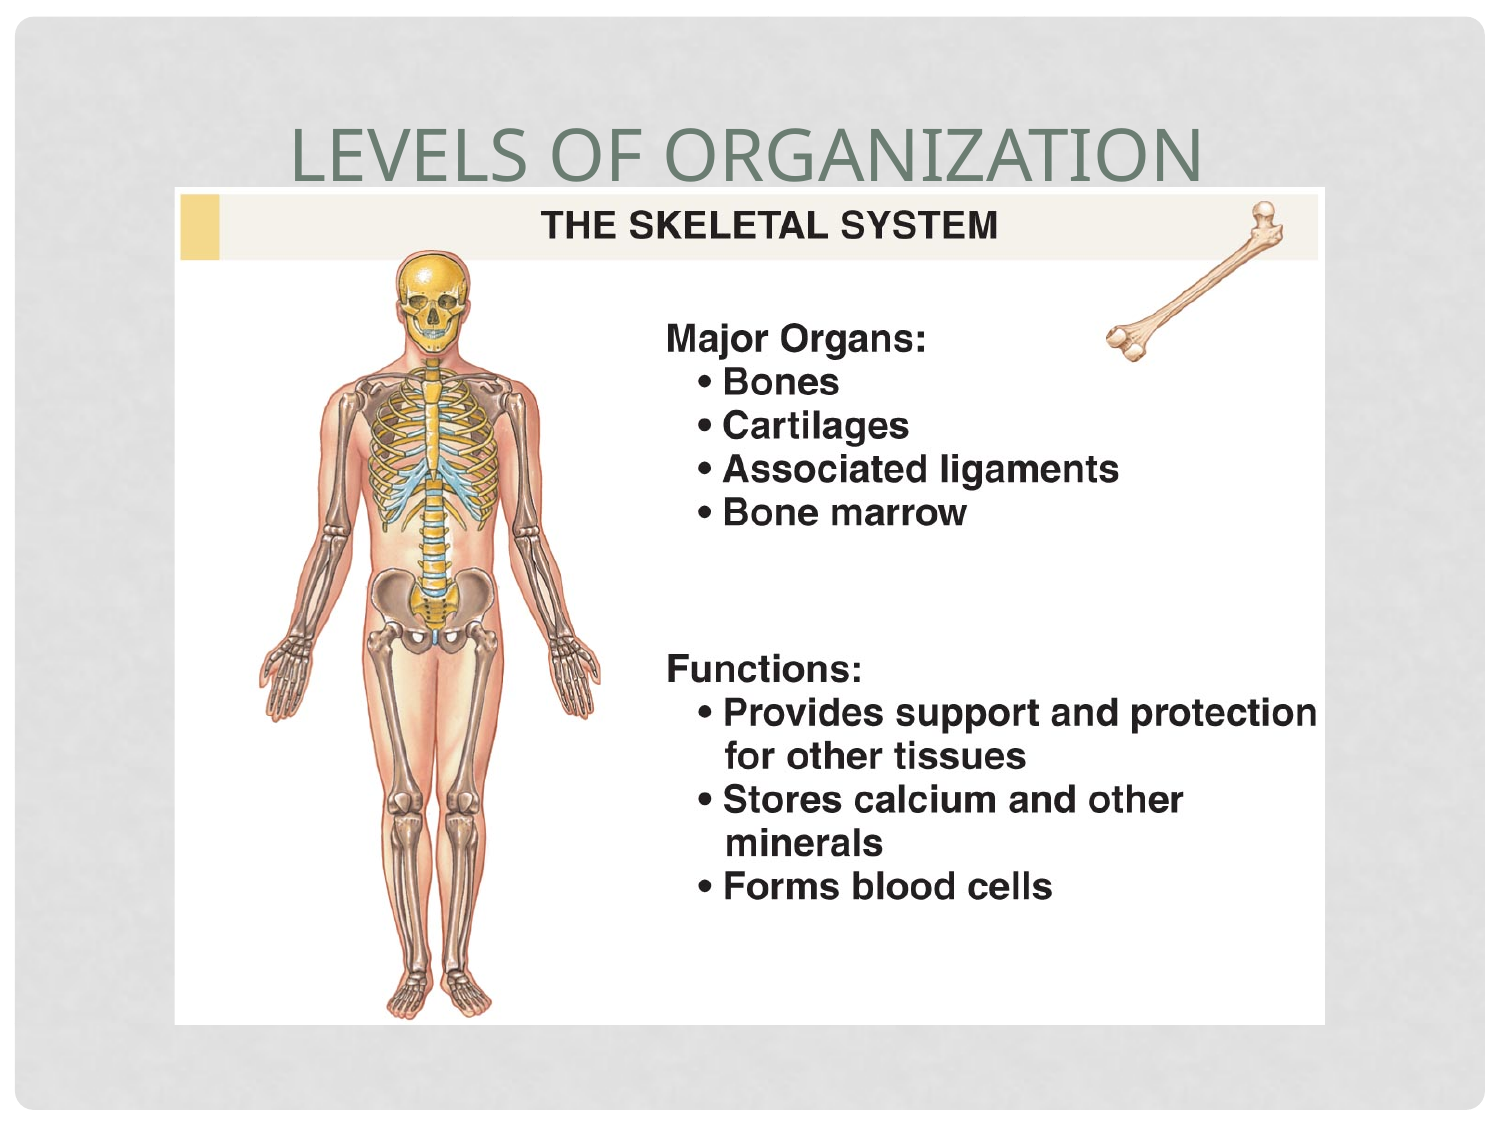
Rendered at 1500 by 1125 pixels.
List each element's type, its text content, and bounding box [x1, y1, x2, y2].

title Levels of Organization [69, 66, 1425, 238]
picture [174, 187, 1326, 1026]
